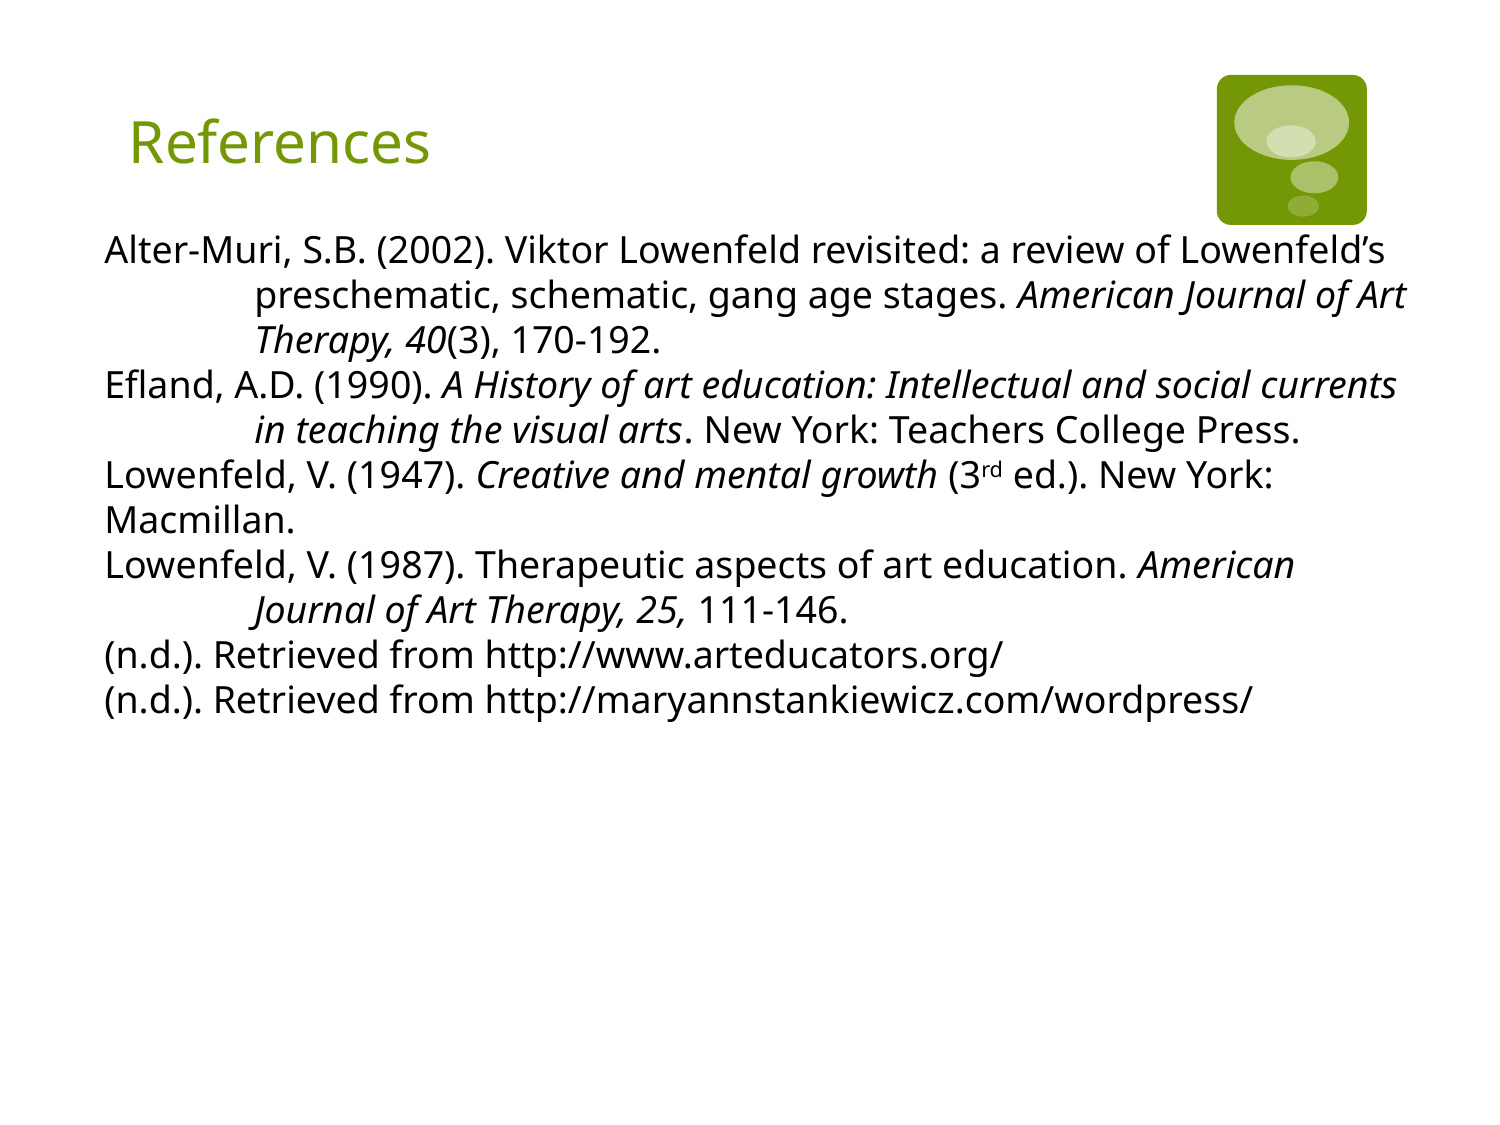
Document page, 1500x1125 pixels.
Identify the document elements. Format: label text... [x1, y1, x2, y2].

text_box Alter-Muri, S.B. (2002). Viktor Lowenfeld revisited: a review of Lowenfeld’s preschematic, schematic, gang age stages. American Journal of Art Therapy, 40(3), 170-192. Efland, A.D. (1990). A History of art education: Intellectual and social currents in teaching the visual arts. New York: Teachers College Press. Lowenfeld, V. (1947). Creative and mental growth (3rd ed.). New York: Macmillan. Lowenfeld, V. (1987). Therapeutic aspects of art education. American Journal of Art Therapy, 25, 111-146. (n.d.). Retrieved from http://www.arteducators.org/ (n.d.). Retrieved from http://maryannstankiewicz.com/wordpress/ [89, 218, 1462, 864]
title References [121, 37, 909, 183]
